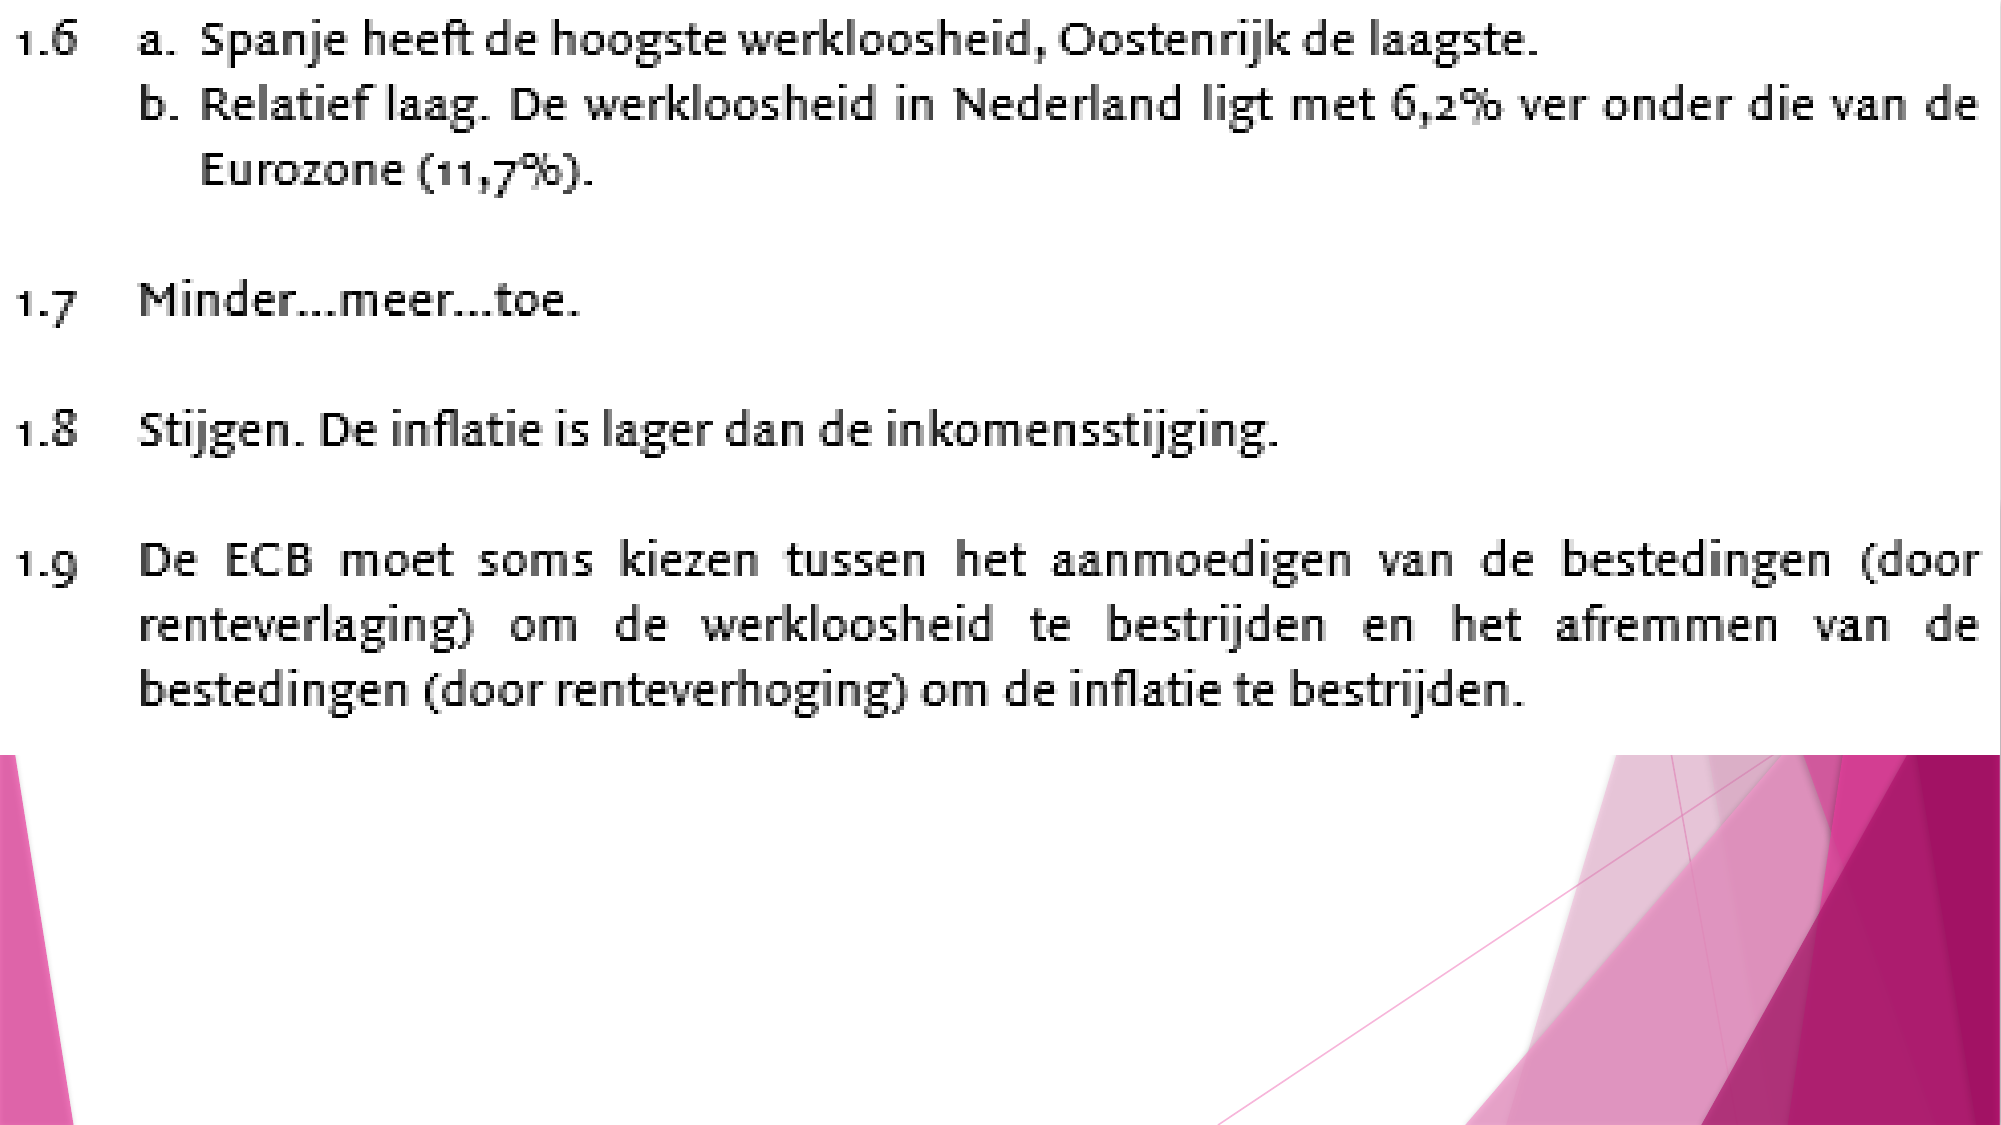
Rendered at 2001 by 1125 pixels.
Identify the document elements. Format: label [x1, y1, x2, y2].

picture [0, 0, 2000, 756]
